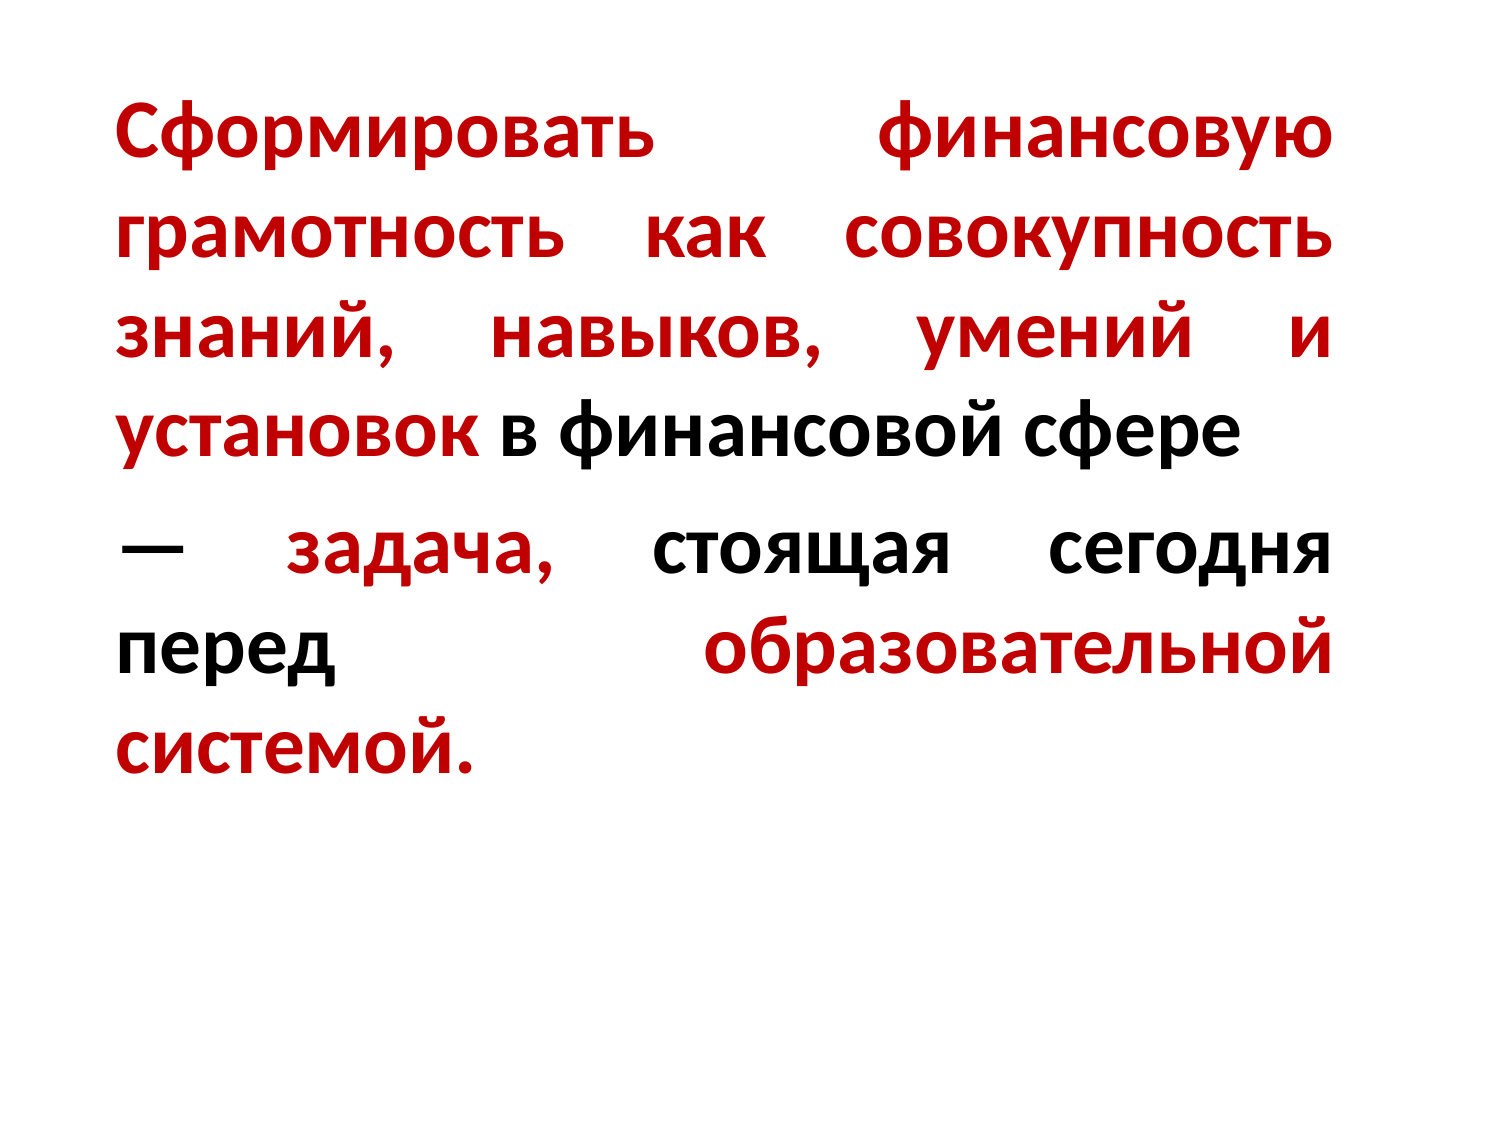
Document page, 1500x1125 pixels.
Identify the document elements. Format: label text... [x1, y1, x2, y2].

list Сформировать финансовую грамотность как совокупность знаний, навыков, умений и установок в финансовой сфере — задача, стоящая сегодня перед образовательной системой. [100, 66, 1350, 1005]
